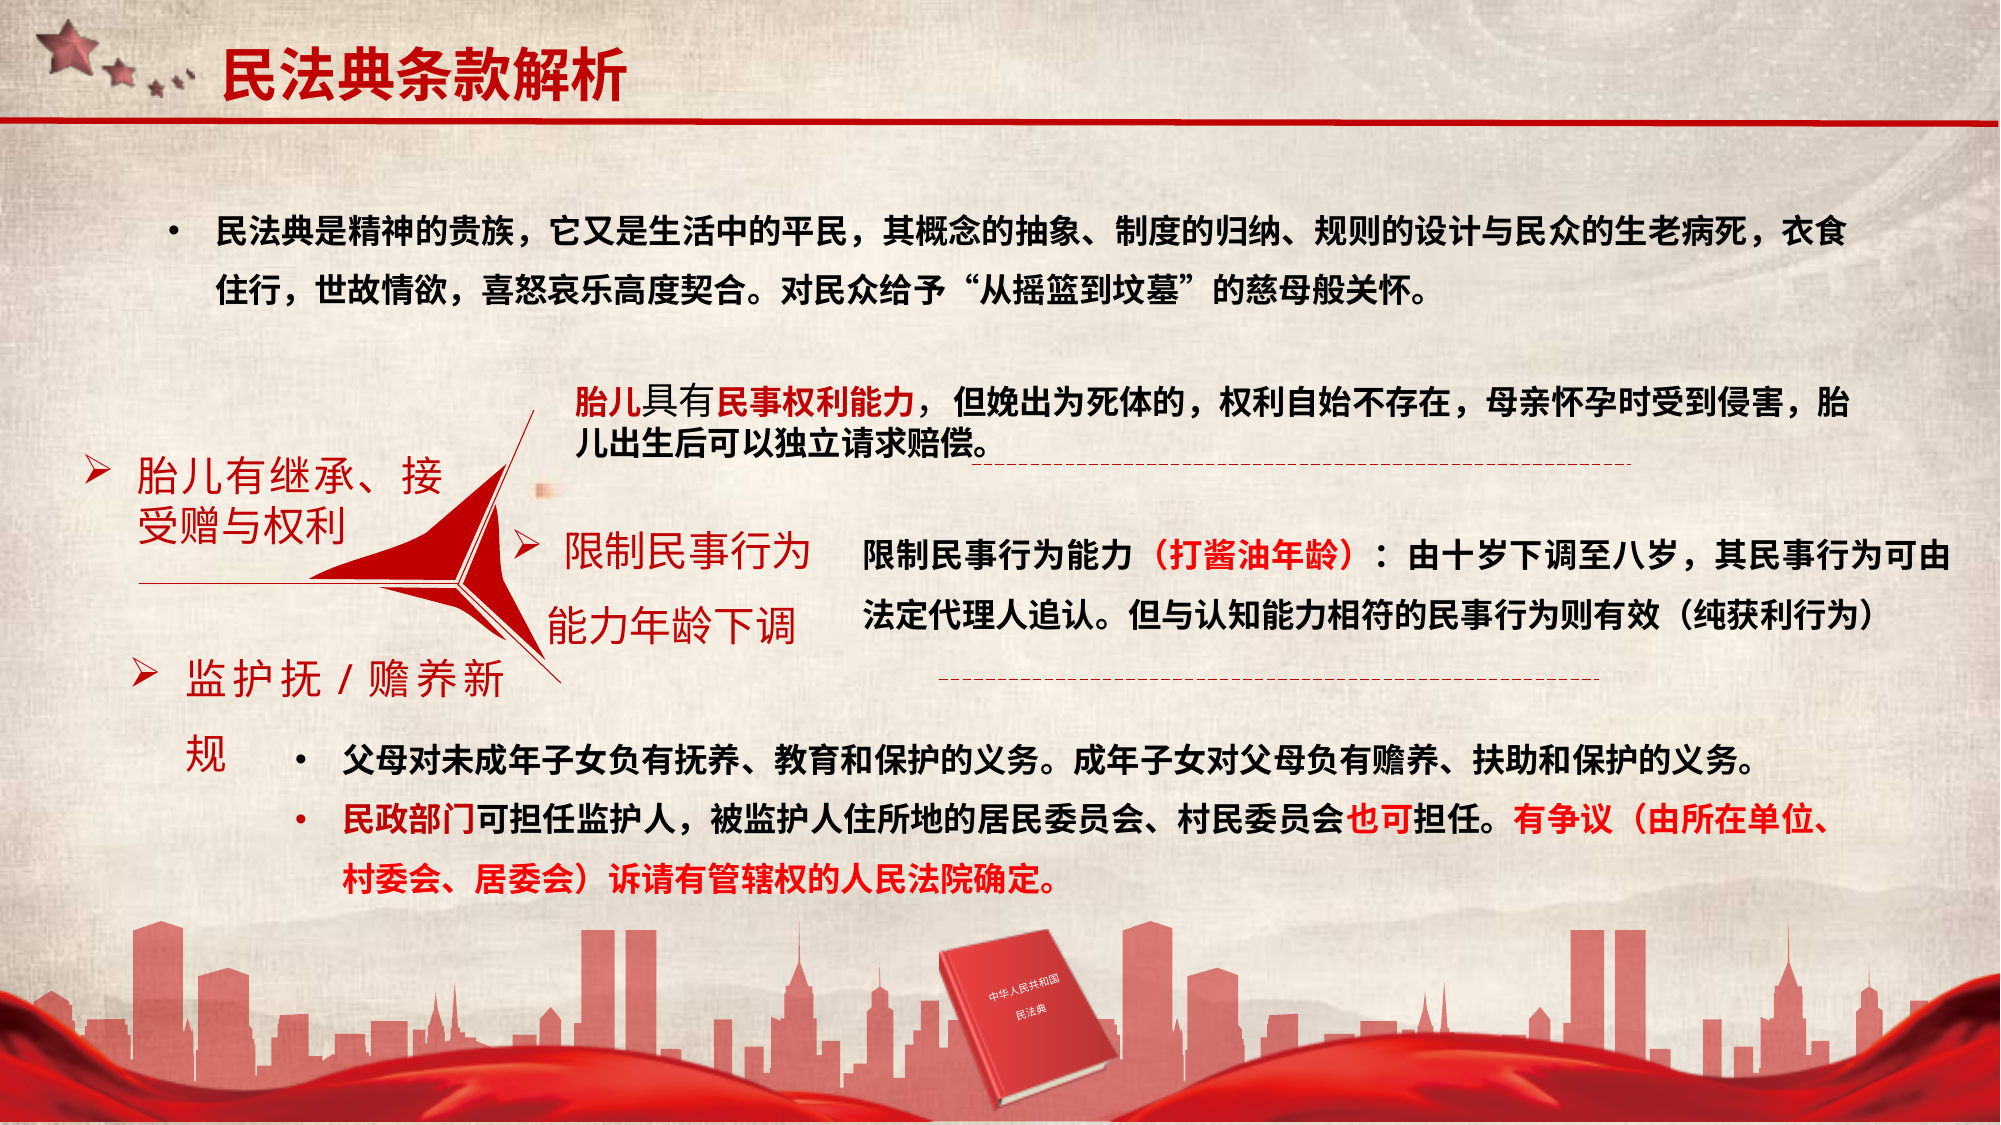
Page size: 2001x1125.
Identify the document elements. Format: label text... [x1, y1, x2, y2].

text_box 民法典是精神的贵族，它又是生活中的平民，其概念的抽象、制度的归纳、规则的设计与民众的生老病死，衣食住行，世故情欲，喜怒哀乐高度契合。对民众给予“从摇篮到坟墓”的慈母般关怀。 [153, 182, 1863, 317]
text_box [457, 584, 561, 684]
text_box 胎儿有继承、接受赠与权利 [66, 442, 457, 557]
text_box 监护抚/赡养新规 [114, 620, 520, 786]
text_box [308, 504, 457, 582]
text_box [457, 410, 534, 584]
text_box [0, 120, 1999, 124]
text_box 限制民事行为能力（打酱油年龄）：由十岁下调至八岁，其民事行为可由法定代理人追认。但与认知能力相符的民事行为则有效（纯获利行为） [848, 507, 1967, 642]
text_box [379, 586, 457, 609]
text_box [939, 929, 1119, 1111]
text_box 胎儿具有民事权利能力，但娩出为死体的，权利自始不存在，母亲怀孕时受到侵害，胎儿出生后可以独立请求赔偿。 [560, 369, 1893, 469]
text_box 限制民事行为能力年龄下调 [534, 492, 848, 657]
text_box 父母对未成年子女负有抚养、教育和保护的义务。成年子女对父母负有赡养、扶助和保护的义务。 民政部门可担任监护人，被监护人住所地的居民委员会、村民委员会也可担任。有争议（由所在单位、村委会、居委会）诉请有管辖权的人民法院确定。 [280, 711, 1863, 906]
picture [0, 0, 2000, 1125]
text_box 民法典条款解析 [209, 11, 911, 114]
